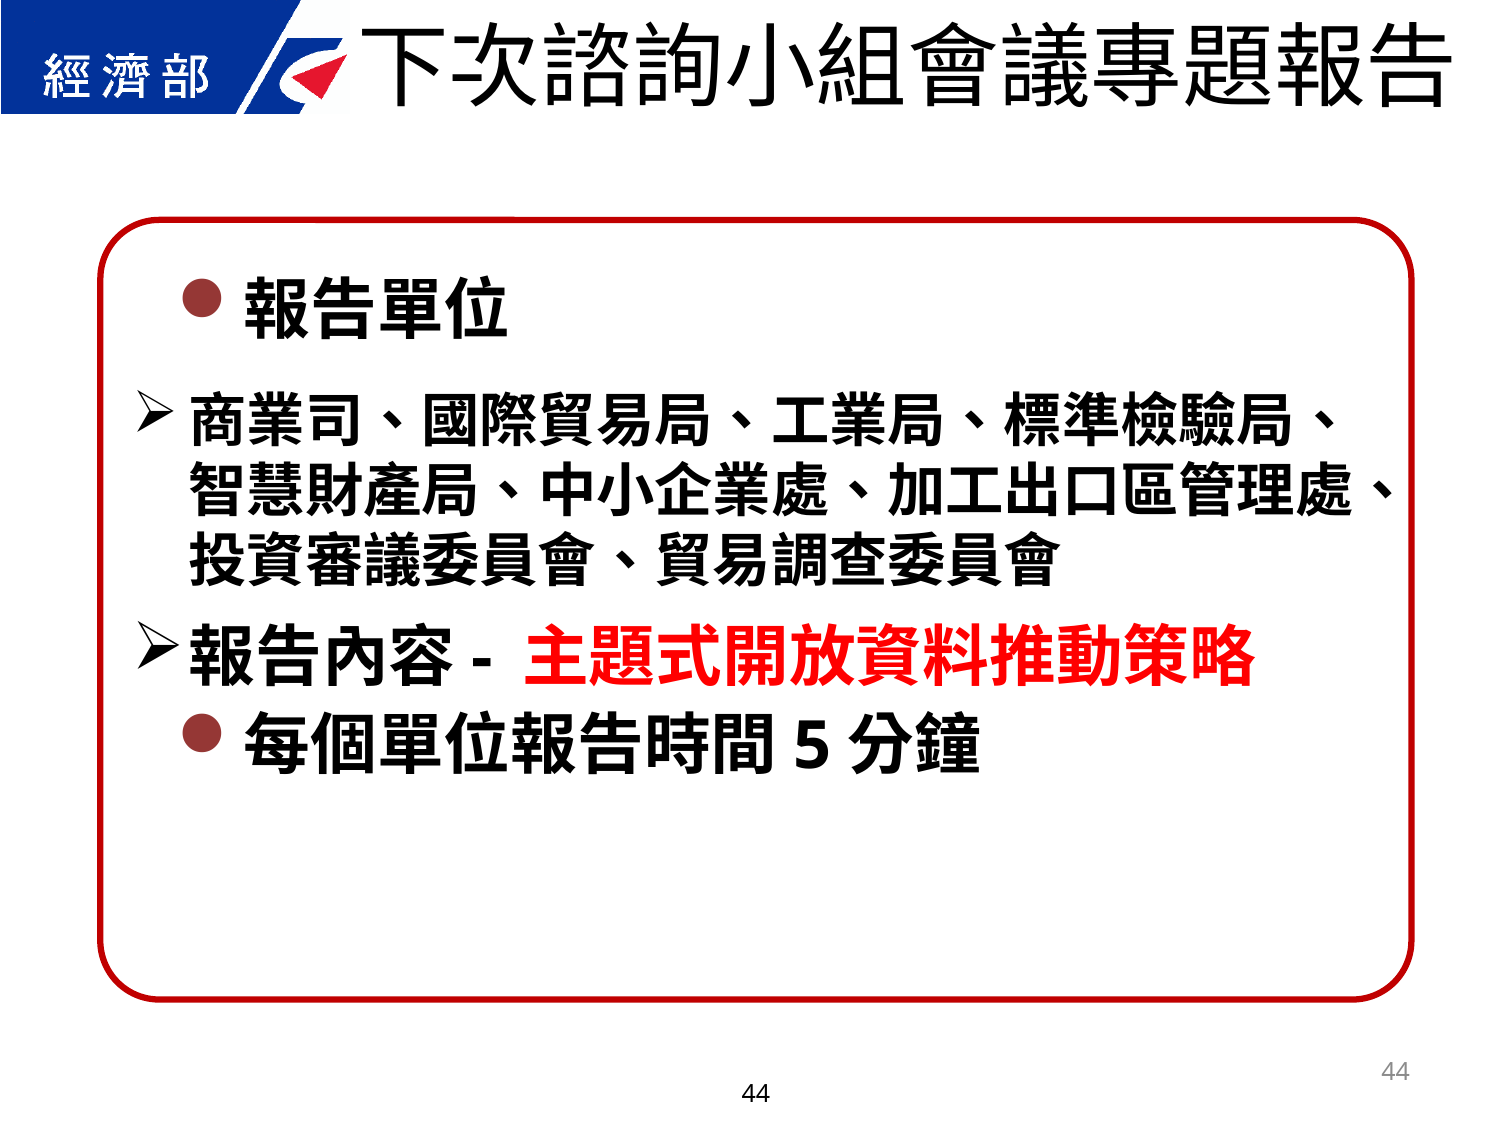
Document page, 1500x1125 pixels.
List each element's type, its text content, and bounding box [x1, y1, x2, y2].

text_box 44 [580, 1065, 931, 1125]
text_box 下次諮詢小組會議專題報告 [342, 0, 1500, 125]
slide_number 44 [1074, 1042, 1425, 1103]
text_box 報告單位 商業司、國際貿易局、工業局、標準檢驗局、智慧財產局、中小企業處、加工出口區管理處、投資審議委員會、貿易調查委員會 報告內容- 主題式開放資料推動策略 每個單位報告時間5分鐘 [100, 219, 1412, 1000]
picture [0, 0, 342, 114]
